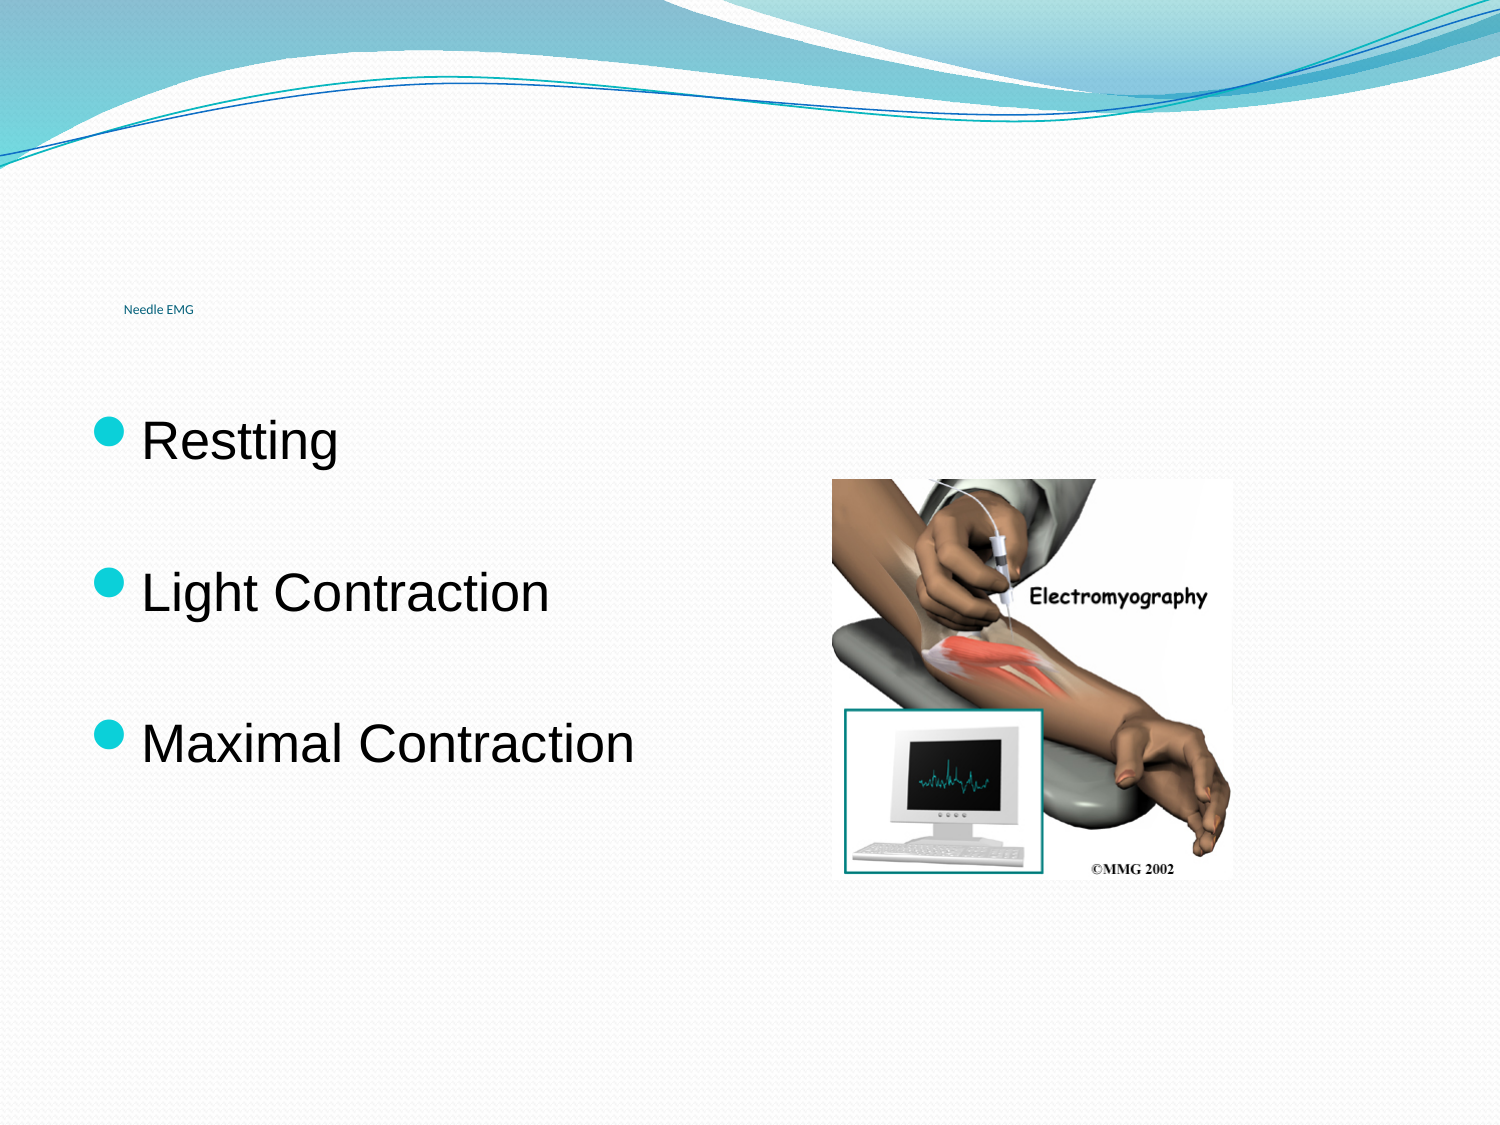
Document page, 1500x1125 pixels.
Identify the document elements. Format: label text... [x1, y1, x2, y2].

list Restting Light Contraction Maximal Contraction [75, 317, 1425, 1038]
title Needle EMG [123, 172, 1425, 317]
picture [832, 479, 1233, 881]
